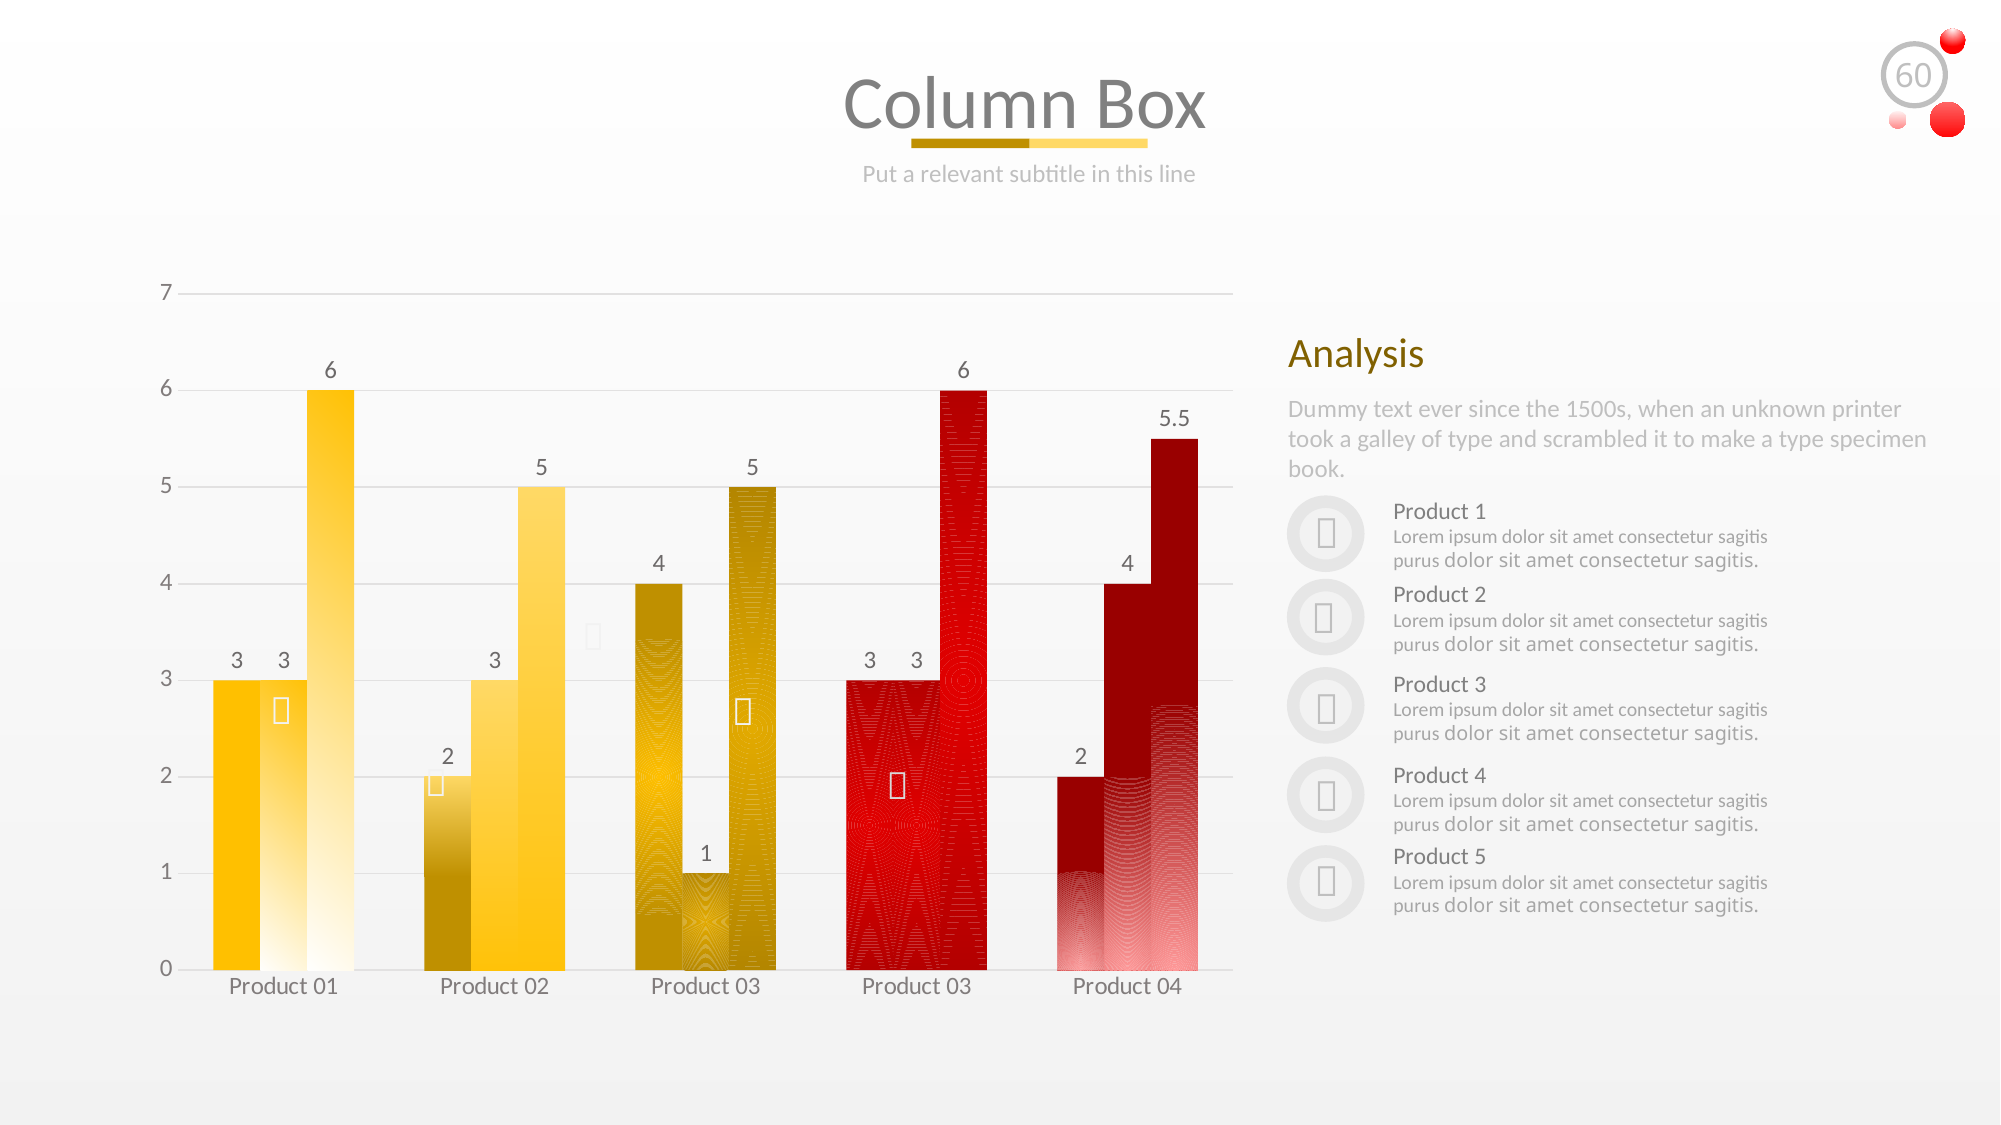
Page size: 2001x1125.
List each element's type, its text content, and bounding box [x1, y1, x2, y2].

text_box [1293, 847, 1359, 916]
text_box Product 4 Lorem ipsum dolor sit amet consectetur sagitis purus dolor sit amet consectetur sagitis. [1378, 751, 1807, 833]
text_box Put a relevant subtitle in this line [792, 142, 1267, 202]
text_box Column Box [597, 1, 1454, 152]
text_box Analysis Dummy text ever since the 1500s, when an unknown printer took a galley of type and scrambled it to make a type specimen book. [1273, 317, 1962, 484]
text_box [1293, 762, 1359, 829]
text_box Product 3 Lorem ipsum dolor sit amet consectetur sagitis purus dolor sit amet consectetur sagitis. [1378, 660, 1807, 751]
text_box Product 5 Lorem ipsum dolor sit amet consectetur sagitis purus dolor sit amet consectetur sagitis. [1378, 833, 1807, 925]
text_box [1293, 499, 1359, 566]
chart [137, 266, 1256, 1017]
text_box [1293, 584, 1360, 651]
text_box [911, 138, 1148, 149]
text_box Product 1 Lorem ipsum dolor sit amet consectetur sagitis purus dolor sit amet consectetur sagitis. [1378, 488, 1807, 571]
text_box Product 2 Lorem ipsum dolor sit amet consectetur sagitis purus dolor sit amet consectetur sagitis. [1378, 571, 1807, 660]
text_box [1293, 673, 1359, 741]
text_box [1876, 28, 1966, 138]
